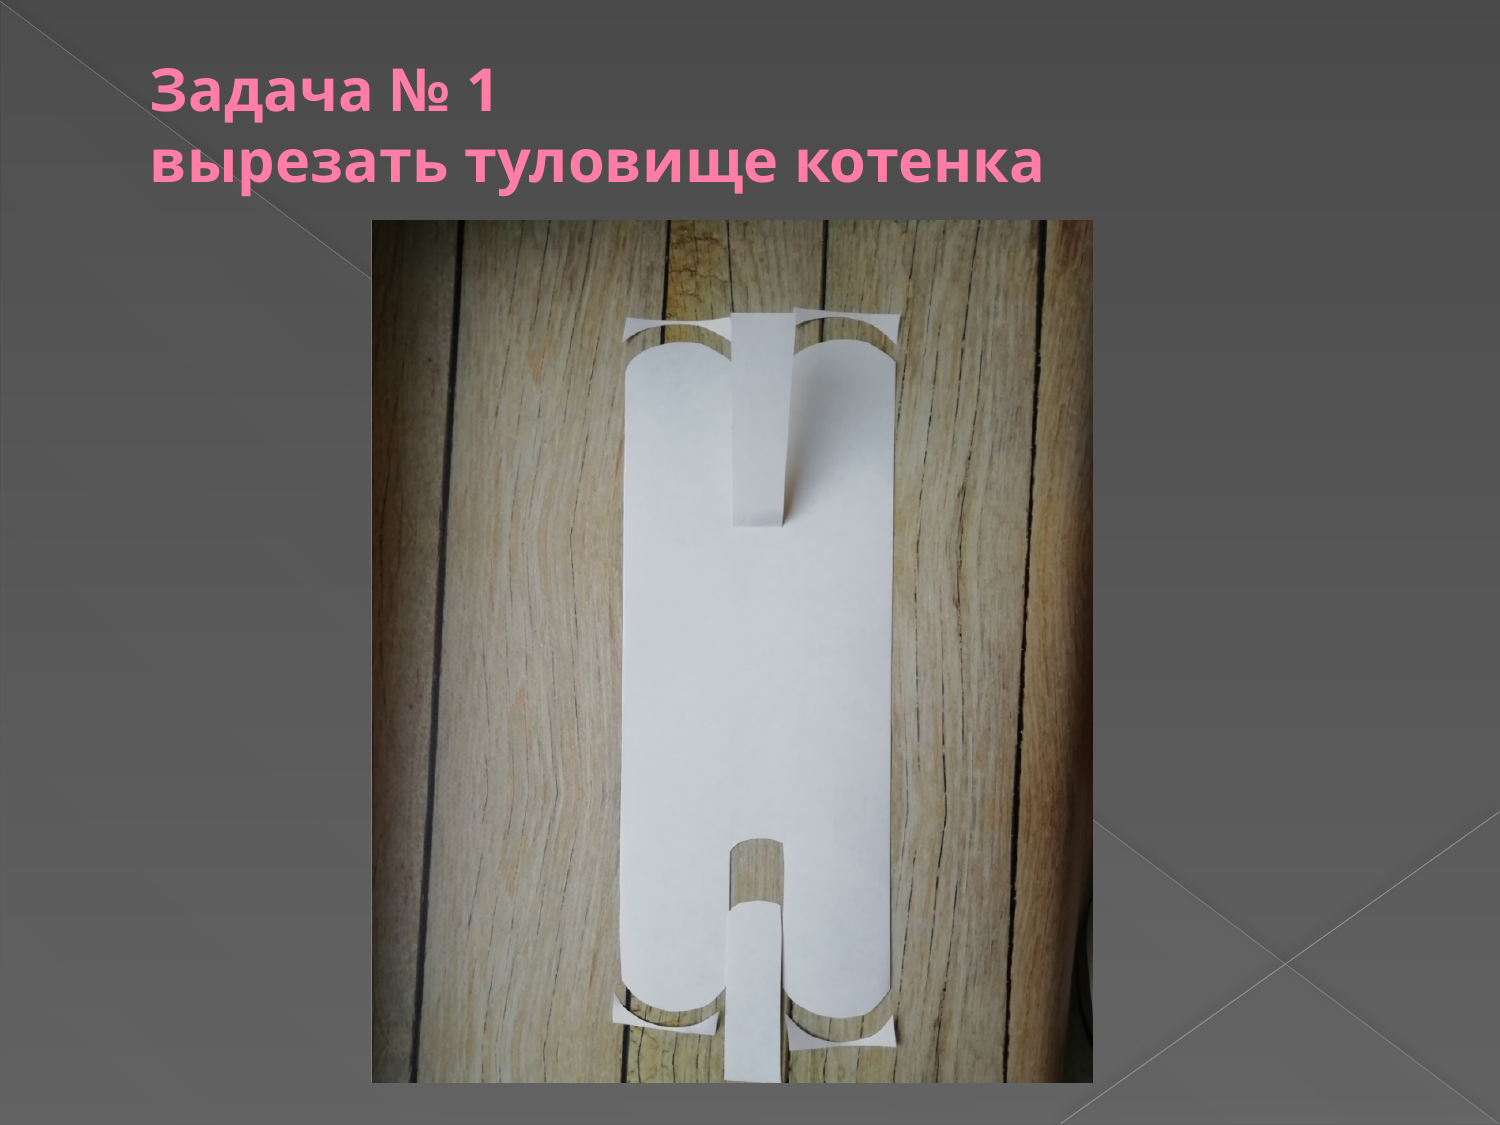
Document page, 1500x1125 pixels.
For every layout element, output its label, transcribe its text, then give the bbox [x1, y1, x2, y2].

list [300, 290, 1164, 1012]
picture [372, 220, 1093, 290]
title Задача № 1 вырезать туловище котенка [75, 43, 1425, 274]
picture [372, 1012, 1093, 1083]
